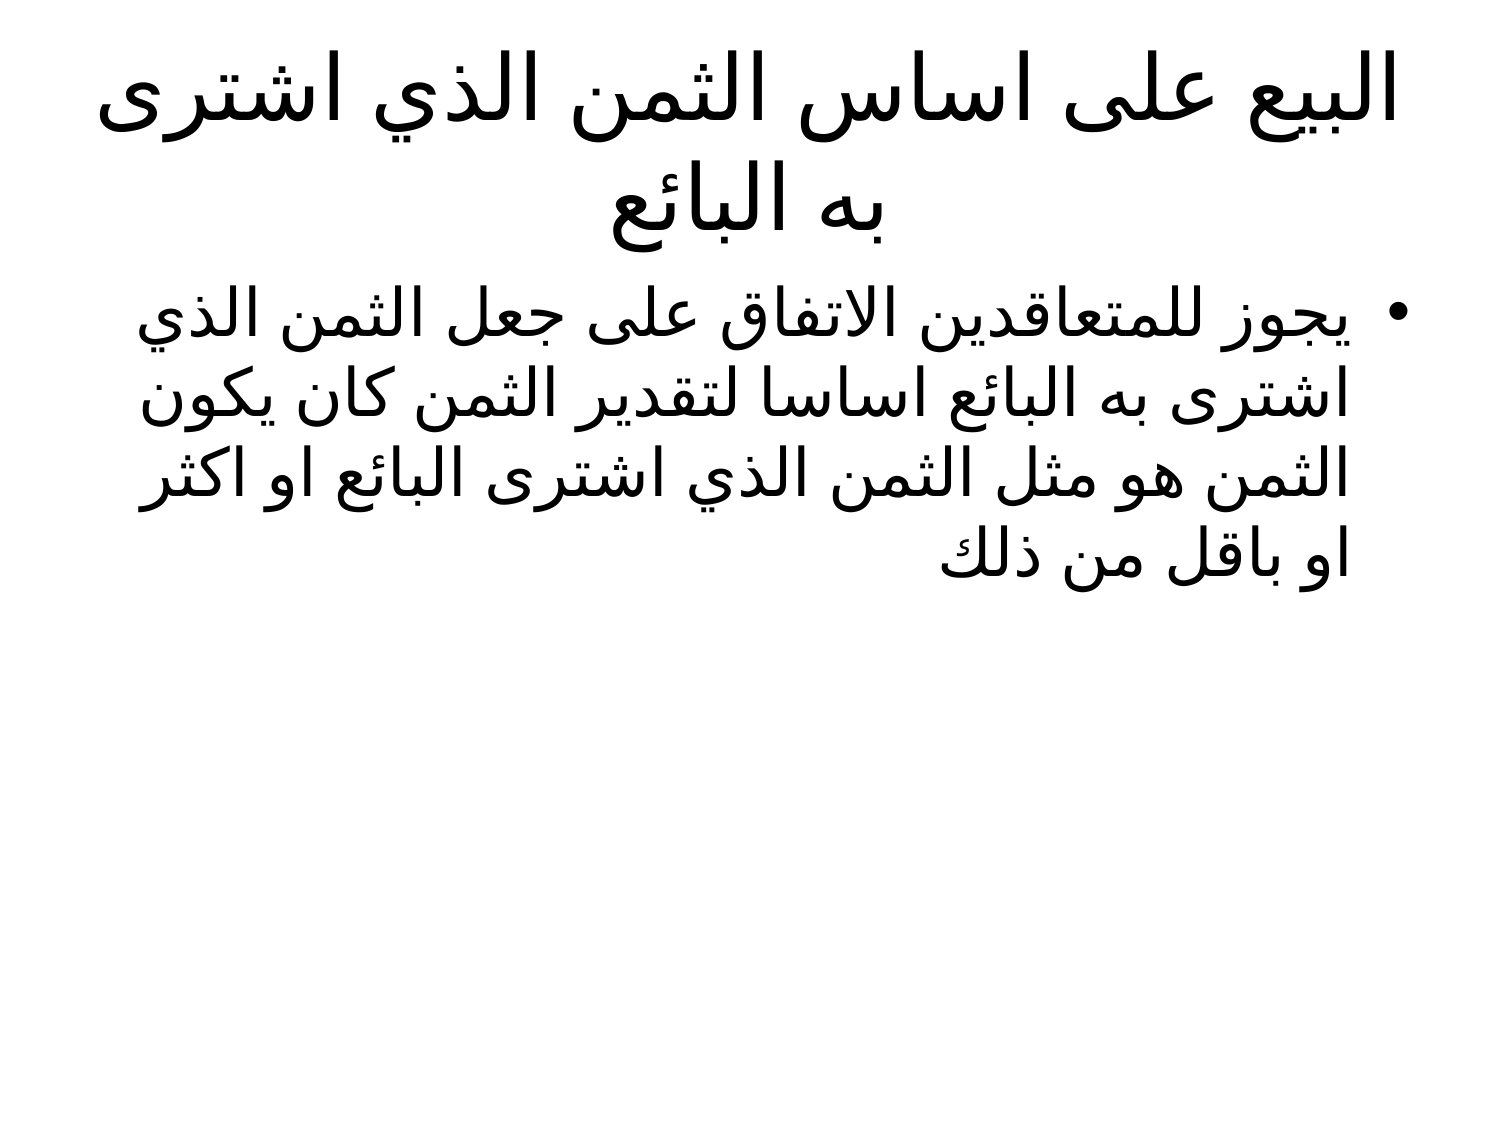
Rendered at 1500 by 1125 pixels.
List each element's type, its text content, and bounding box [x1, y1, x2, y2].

list يجوز للمتعاقدين الاتفاق على جعل الثمن الذي اشترى به البائع اساسا لتقدير الثمن كان يكون الثمن هو مثل الثمن الذي اشترى البائع او اكثر او باقل من ذلك [75, 262, 1425, 1005]
title البيع على اساس الثمن الذي اشترى به البائع [75, 45, 1425, 233]
